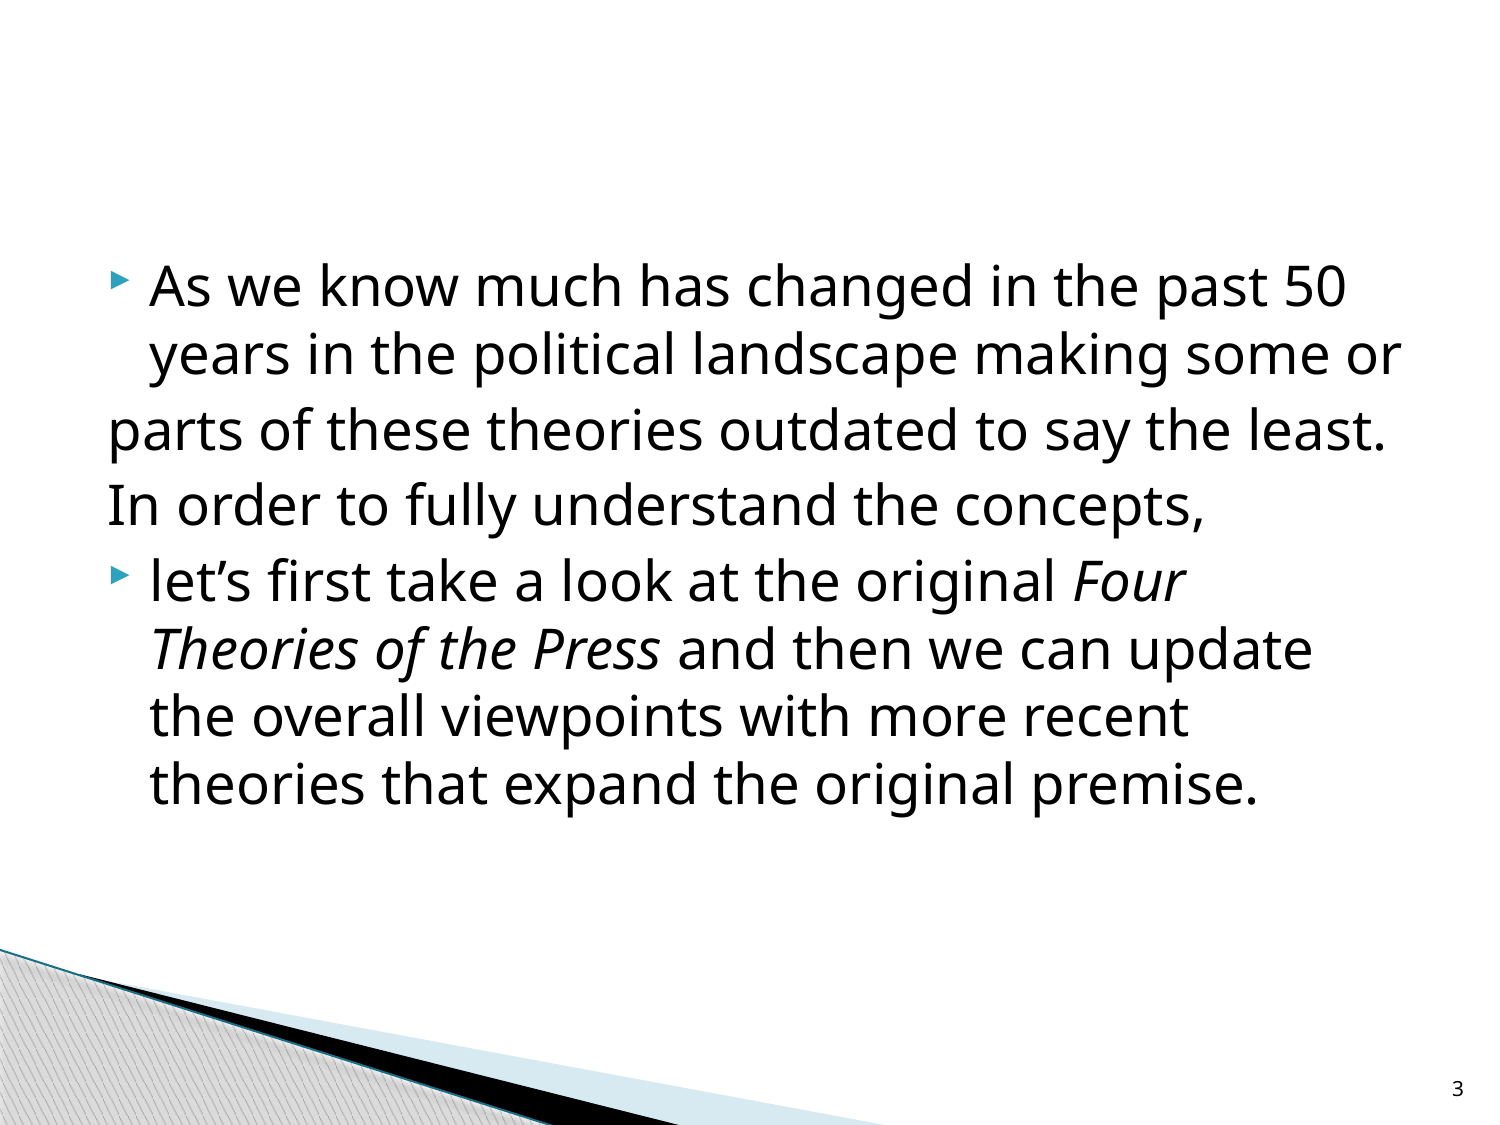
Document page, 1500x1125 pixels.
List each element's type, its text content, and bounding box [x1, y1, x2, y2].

slide_number 3 [1418, 1051, 1479, 1112]
list As we know much has changed in the past 50 years in the political landscape making some or parts of these theories outdated to say the least. In order to fully understand the concepts, let’s first take a look at the original Four Theories of the Press and then we can update the overall viewpoints with more recent theories that expand the original premise. [75, 243, 1425, 986]
